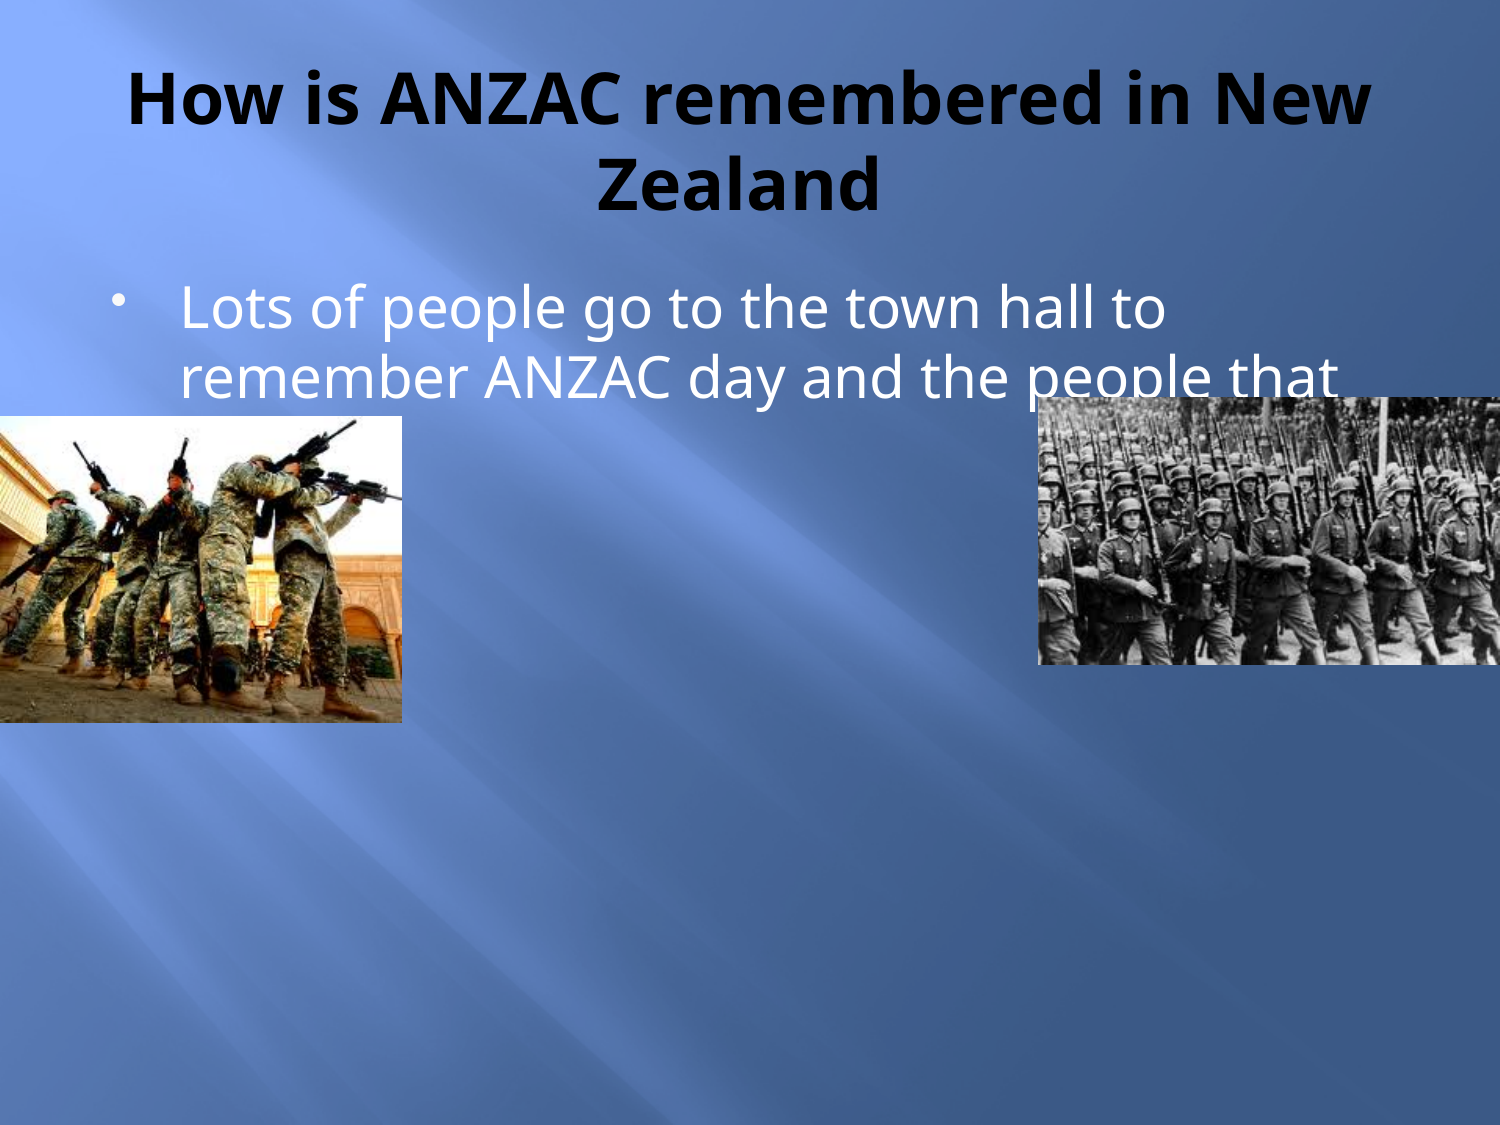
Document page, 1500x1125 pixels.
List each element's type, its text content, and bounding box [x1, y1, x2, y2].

title How is ANZAC remembered in New Zealand [75, 45, 1425, 233]
picture [0, 416, 402, 723]
picture [1038, 396, 1500, 665]
list Lots of people go to the town hall to remember ANZAC day and the people that died. [75, 262, 1425, 1035]
